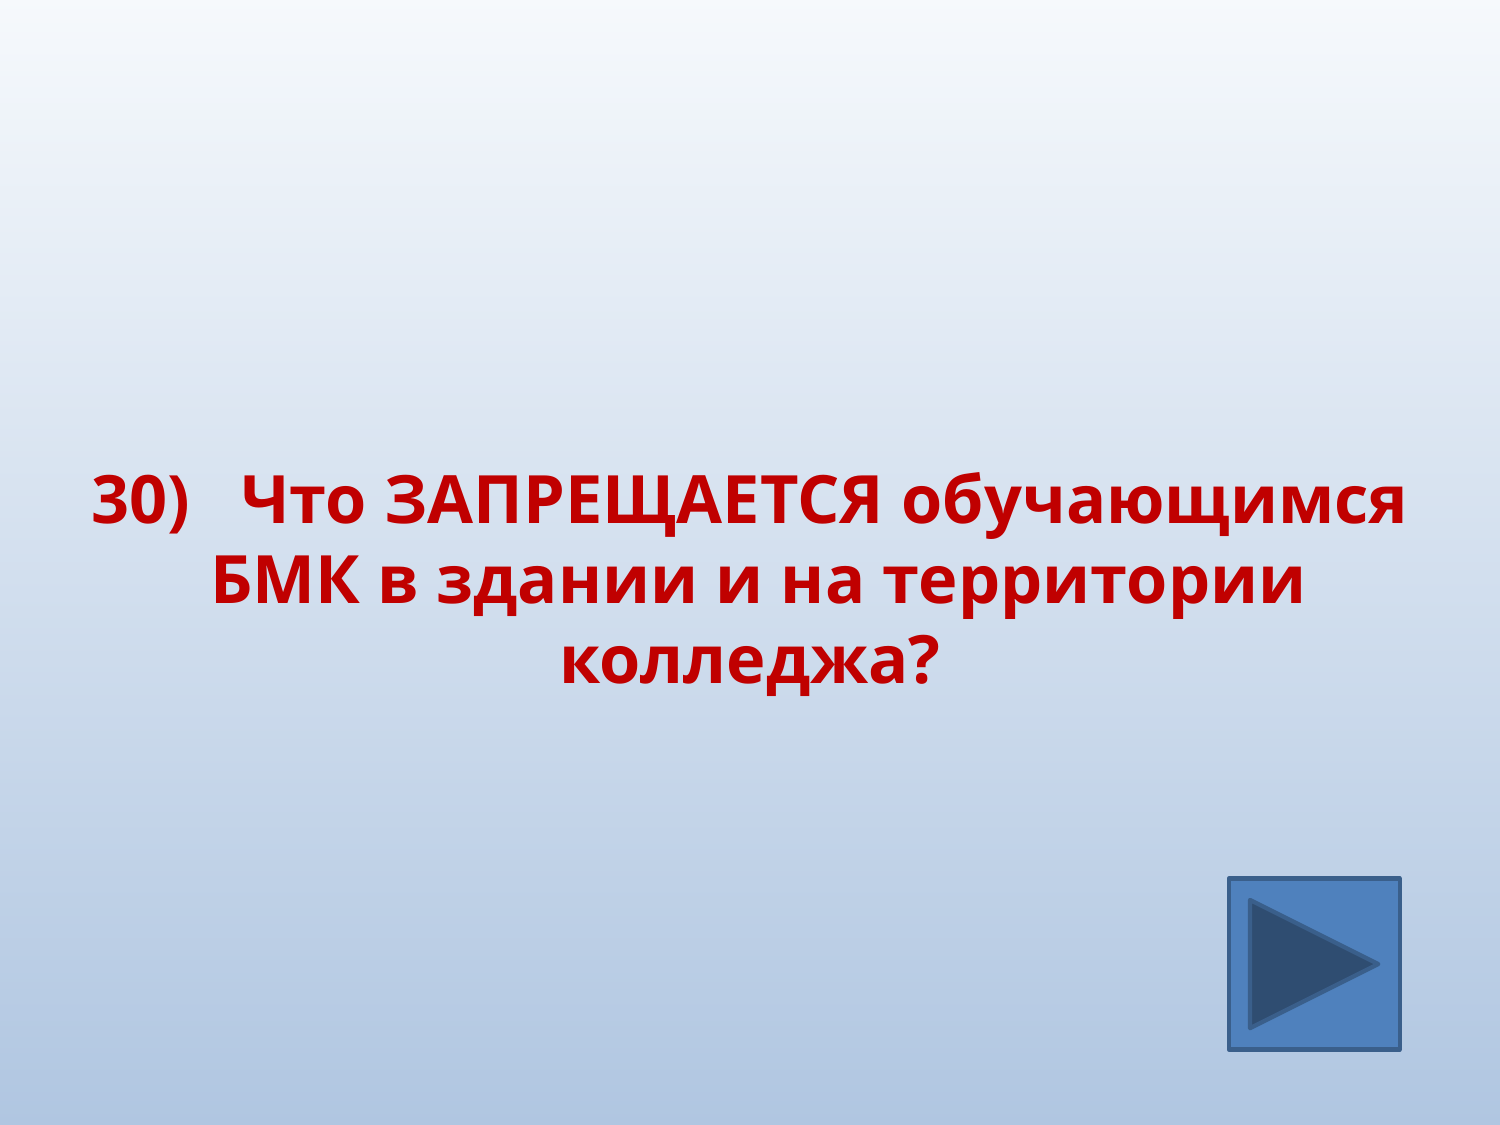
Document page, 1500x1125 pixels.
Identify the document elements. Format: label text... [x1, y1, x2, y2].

list 30) Что ЗАПРЕЩАЕТСЯ обучающимся БМК в здании и на территории колледжа? [75, 262, 1425, 1005]
text_box [1227, 876, 1402, 1052]
